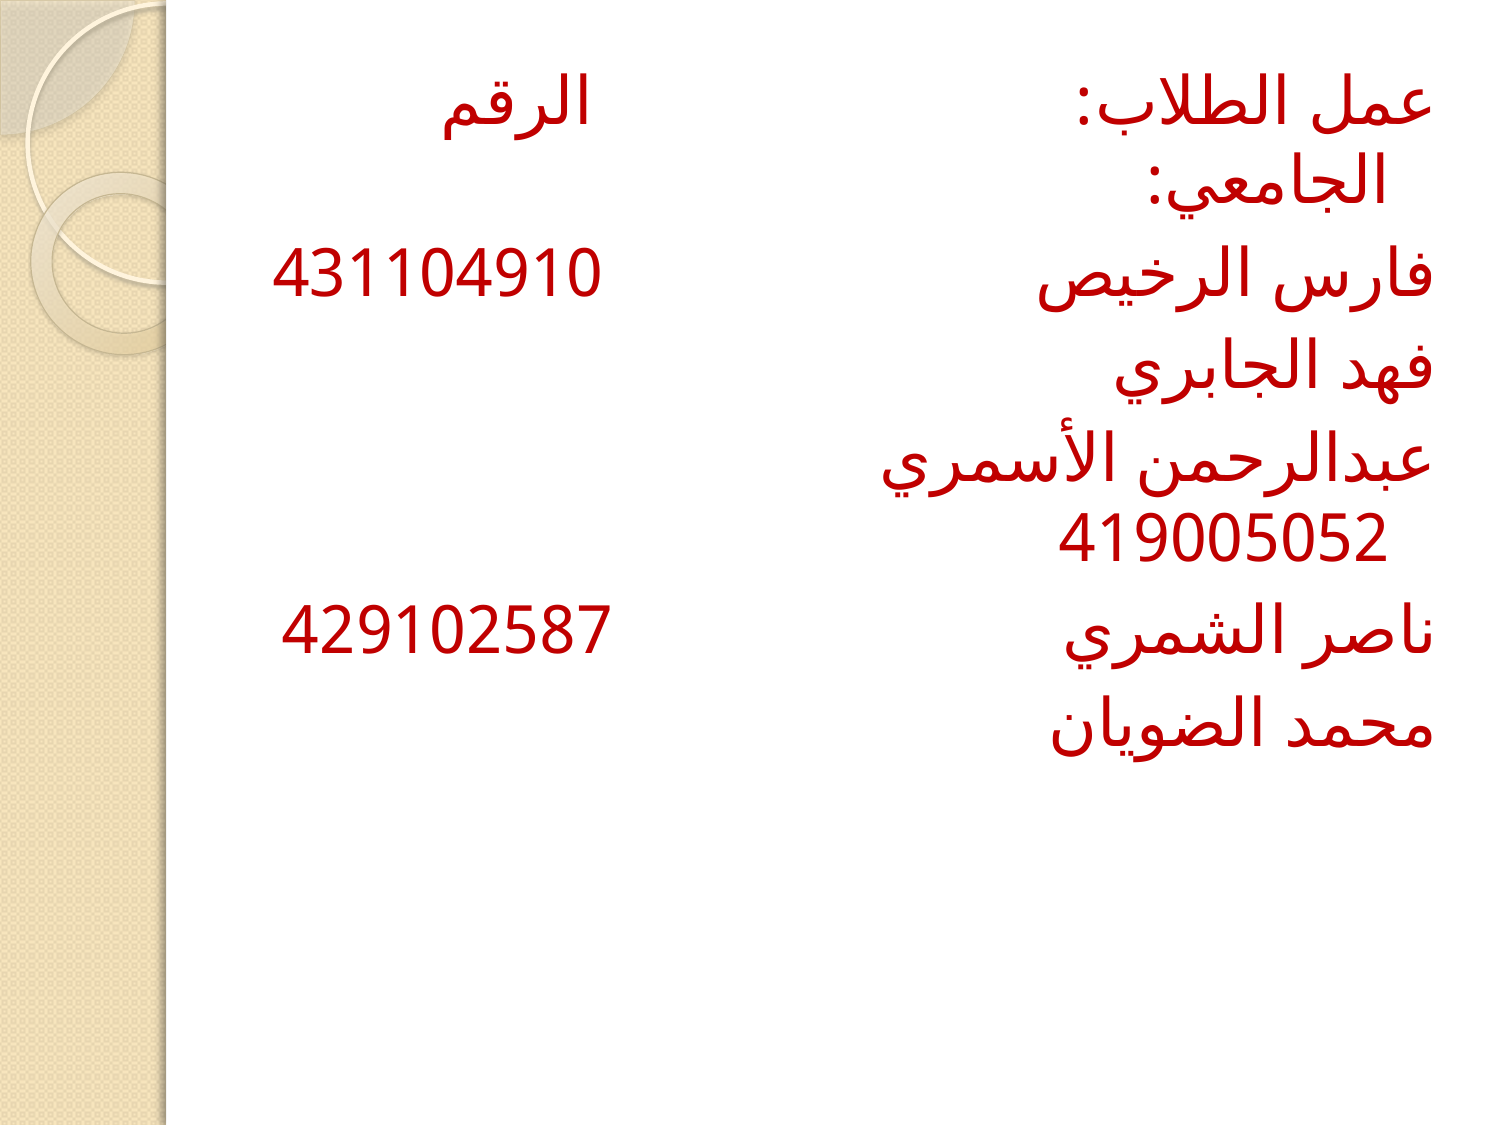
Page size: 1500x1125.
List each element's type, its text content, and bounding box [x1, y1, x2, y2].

list عمل الطلاب: الرقم الجامعي: فارس الرخيص 431104910 فهد الجابري عبدالرحمن الأسمري 419005052 ناصر الشمري 429102587 محمد الضويان [235, 50, 1466, 1025]
